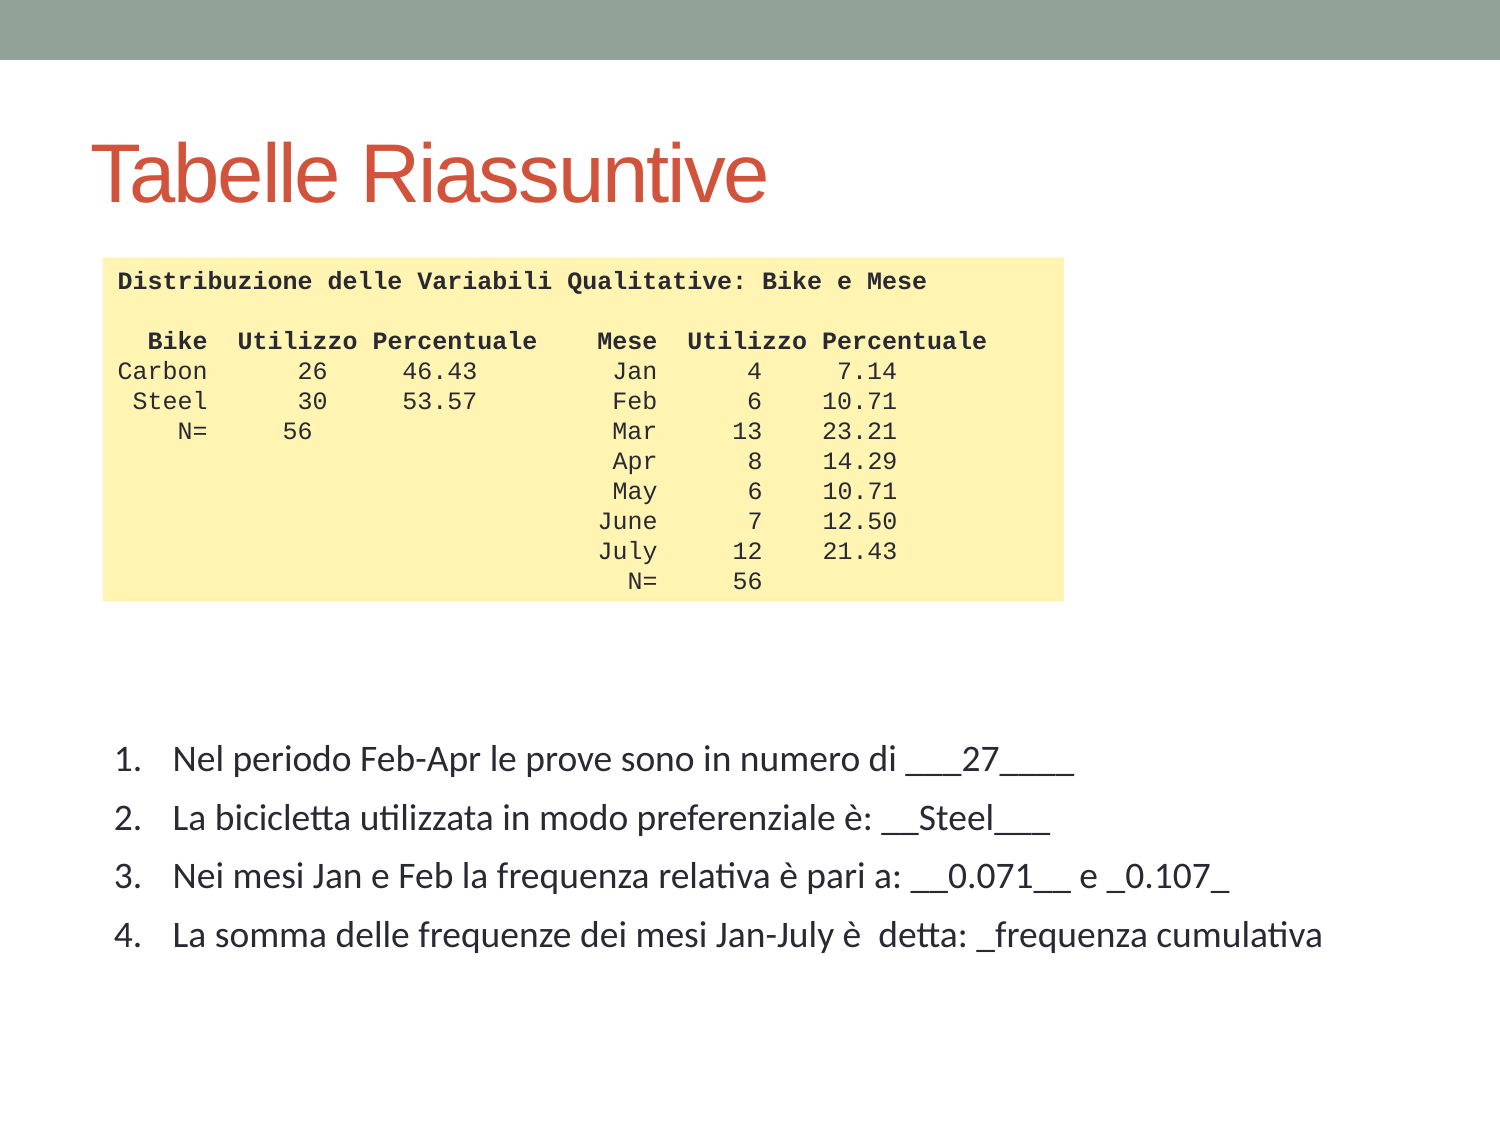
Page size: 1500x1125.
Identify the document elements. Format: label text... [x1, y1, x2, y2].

title Tabelle Riassuntive [75, 87, 1425, 250]
text_box Distribuzione delle Variabili Qualitative: Bike e Mese Bike Utilizzo Percentuale Mese Utilizzo Percentuale Carbon 26 46.43 Jan 4 7.14 Steel 30 53.57 Feb 6 10.71 N= 56 Mar 13 23.21 Apr 8 14.29 May 6 10.71 June 7 12.50 July 12 21.43 N= 56 [102, 257, 1064, 602]
text_box Nel periodo Feb-Apr le prove sono in numero di ___27____ La bicicletta utilizzata in modo preferenziale è: __Steel___ Nei mesi Jan e Feb la frequenza relativa è pari a: __0.071__ e _0.107_ La somma delle frequenze dei mesi Jan-July è detta: _frequenza cumulativa [99, 713, 1433, 963]
